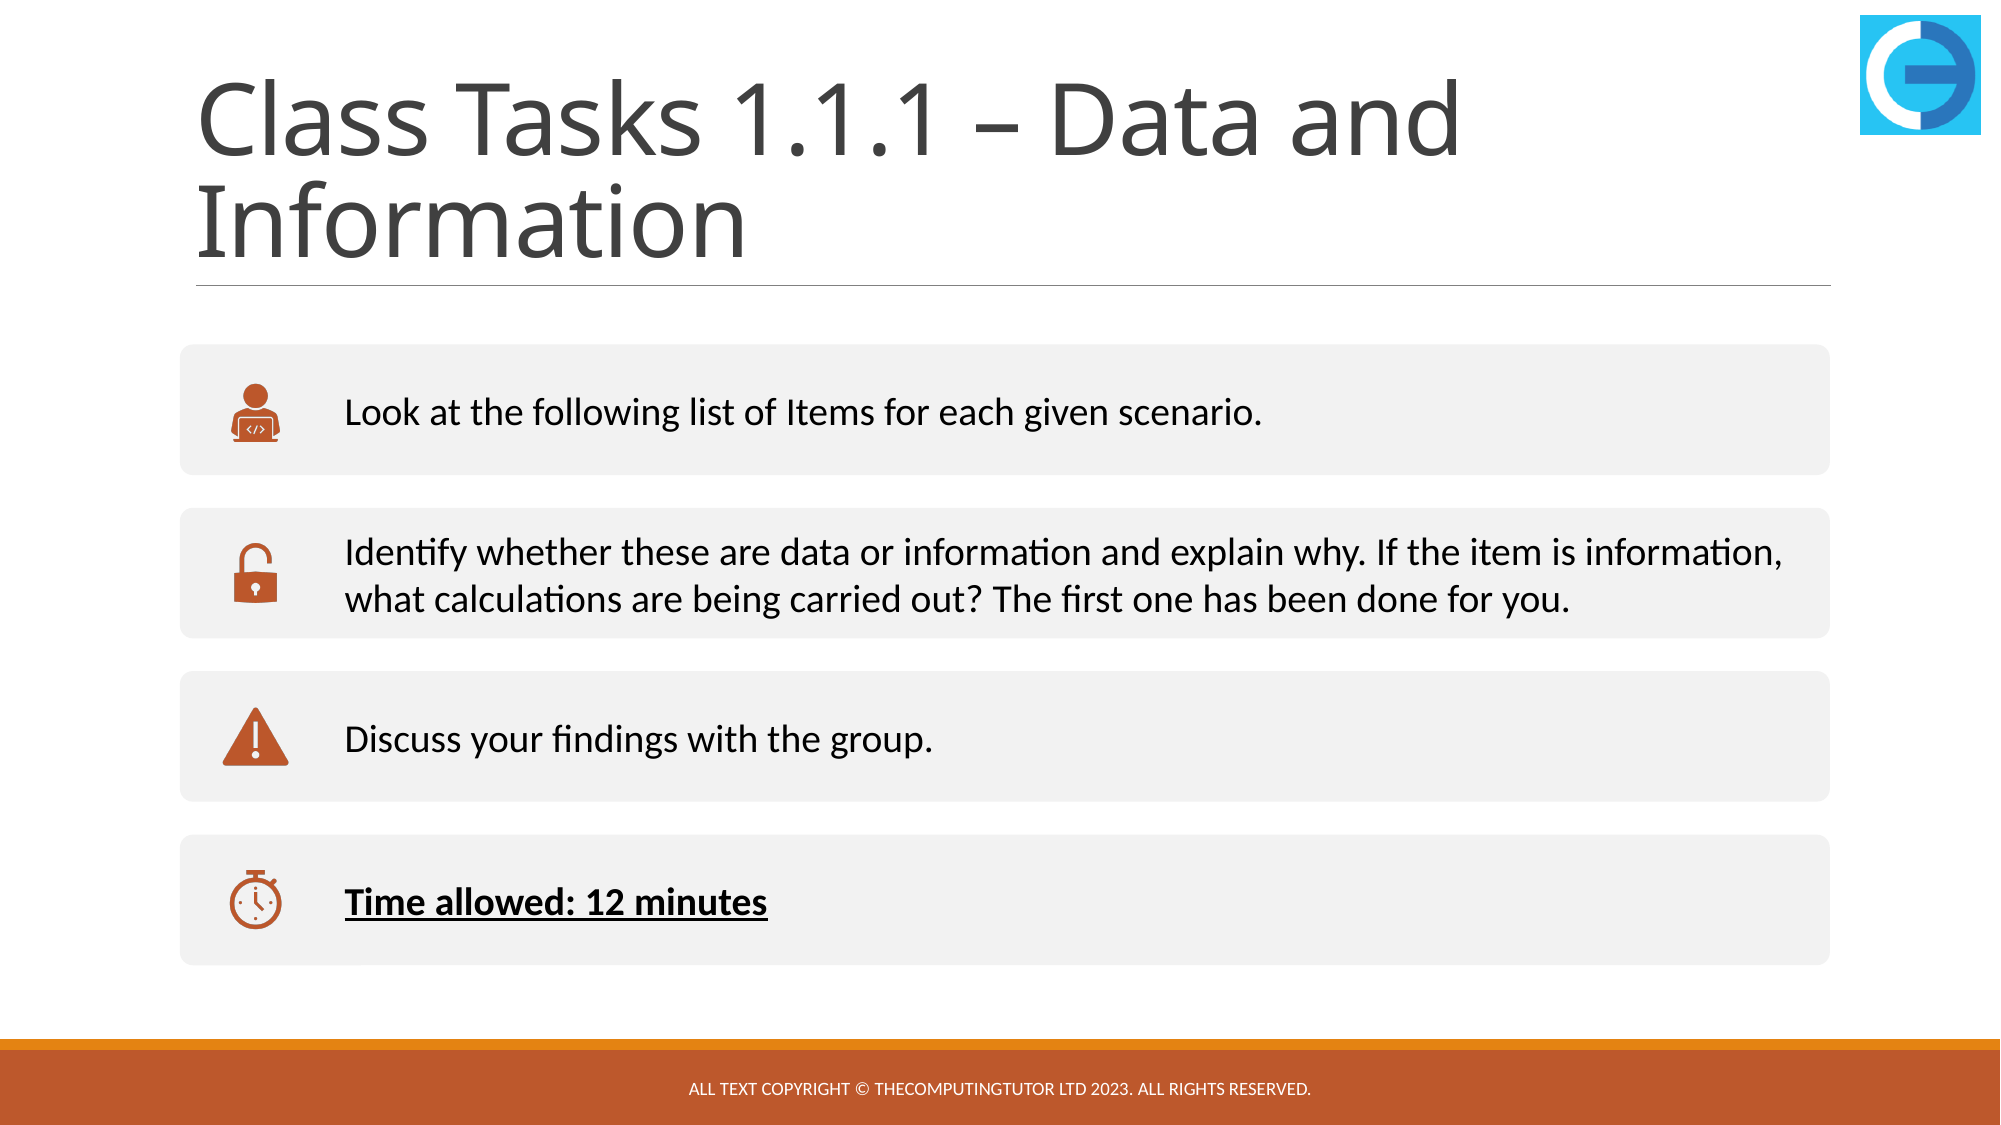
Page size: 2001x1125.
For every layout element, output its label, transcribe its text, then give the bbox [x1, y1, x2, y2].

title Class Tasks 1.1.1 – Data and Information [180, 47, 1830, 285]
footer All text copyright © TheComputingTutor Ltd 2023. All rights Reserved. [604, 1059, 1396, 1120]
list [179, 343, 1831, 966]
picture [1860, 15, 1981, 135]
